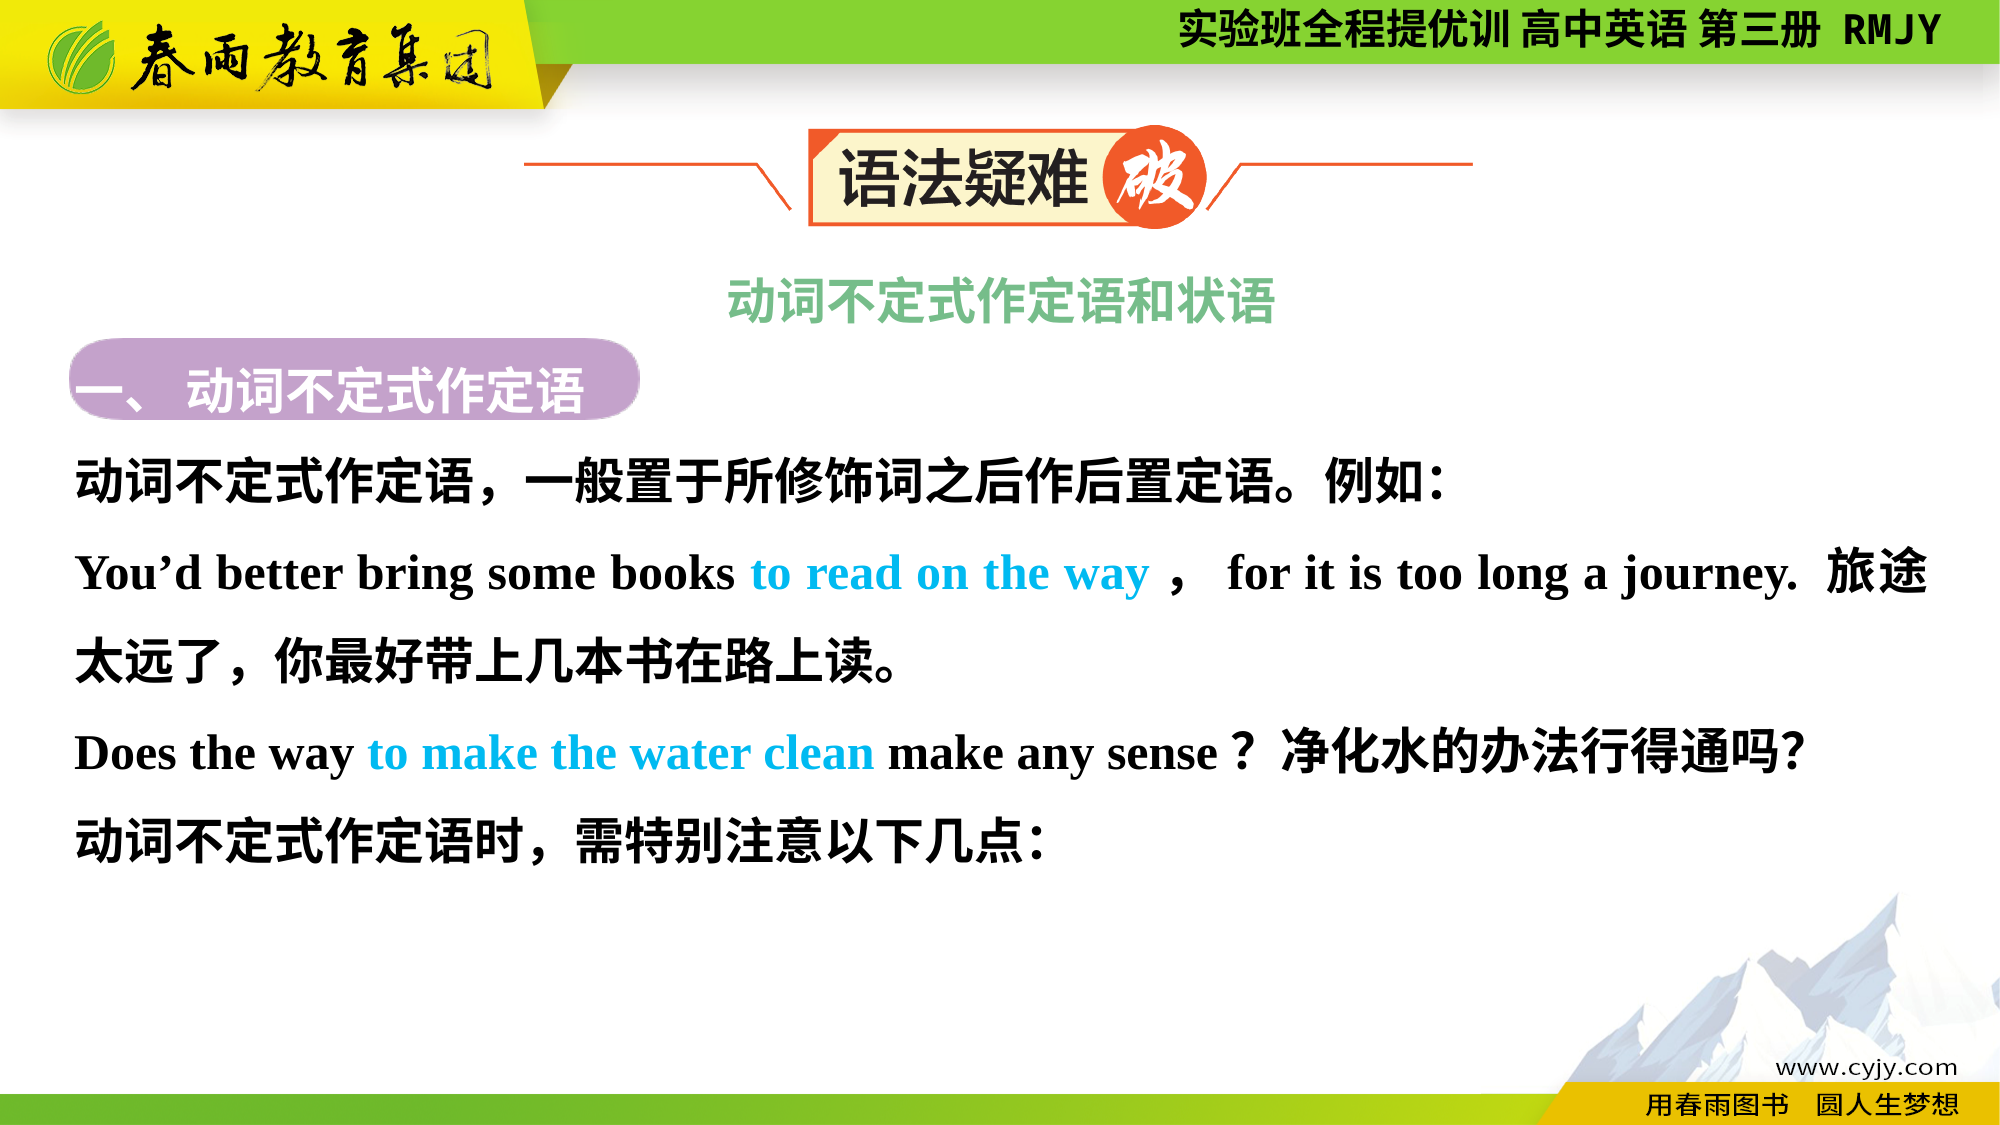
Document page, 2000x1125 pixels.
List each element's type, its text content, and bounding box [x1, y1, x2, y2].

picture [0, 0, 2000, 1125]
list 动词不定式作定语和状语 一、 动词不定式作定语 动词不定式作定语，一般置于所修饰词之后作后置定语。例如： You’d better bring some books to read on the way，for it is too long a journey. 旅途太远了，你最好带上几本书在路上读。 Does the way to make the water clean make any sense？净化水的办法行得通吗？ 动词不定式作定语时，需特别注意以下几点： [59, 232, 1944, 872]
